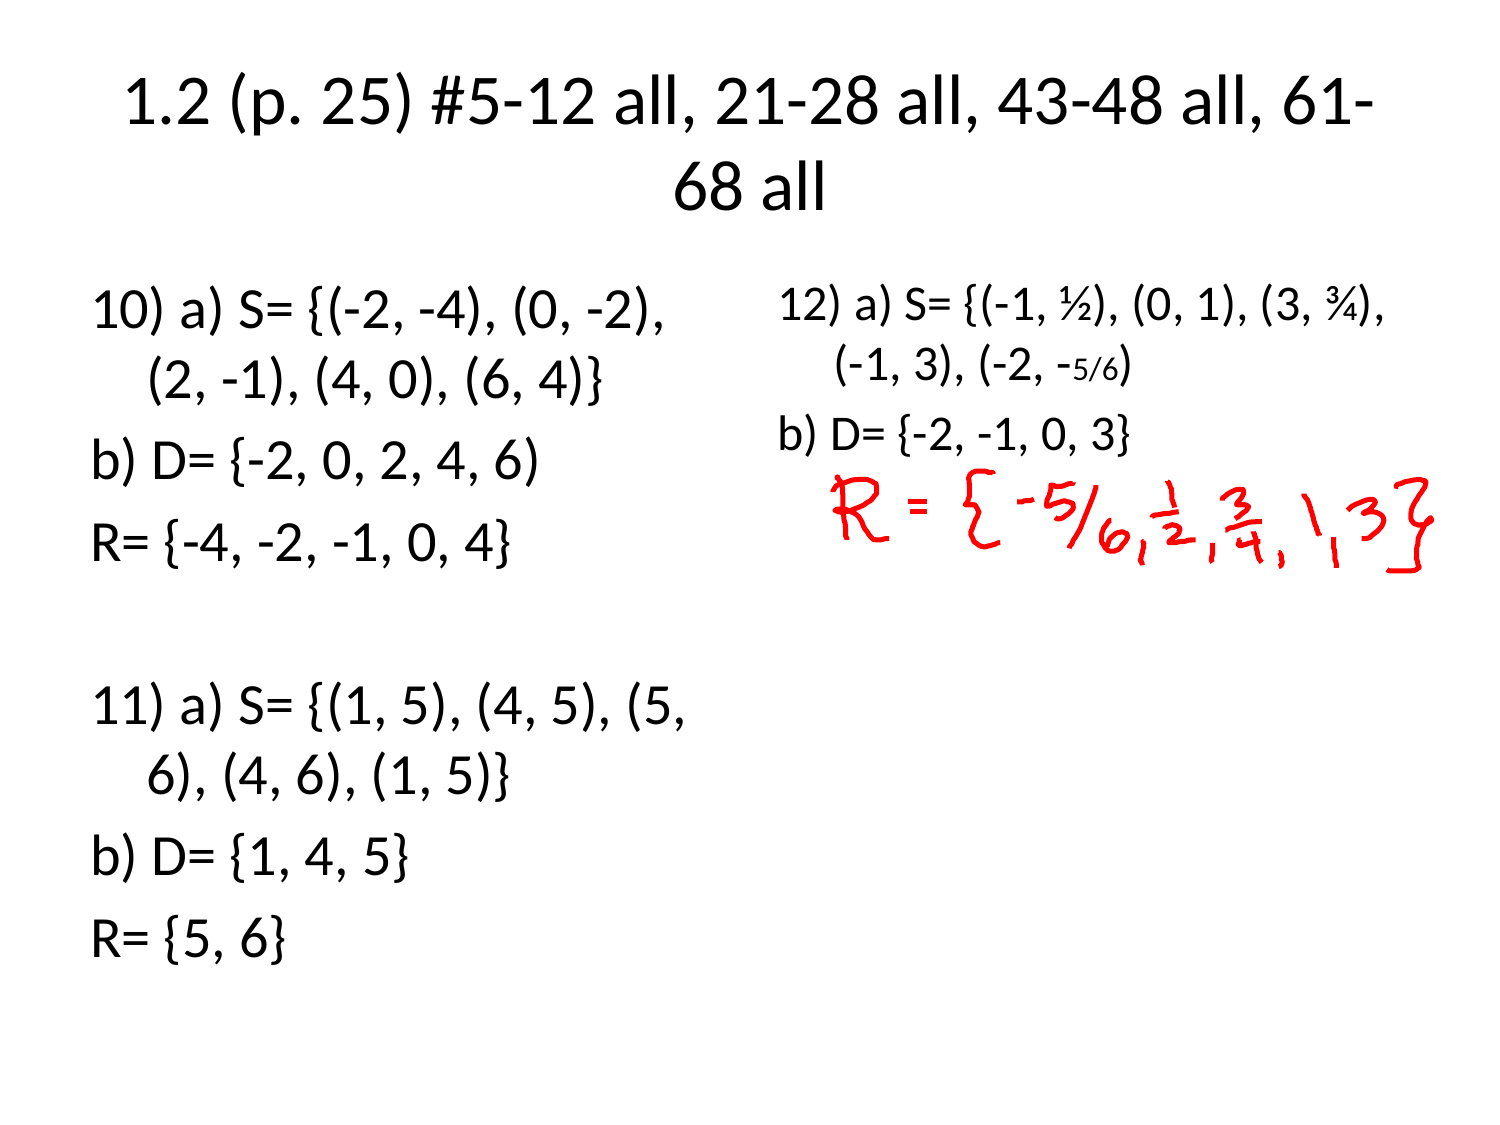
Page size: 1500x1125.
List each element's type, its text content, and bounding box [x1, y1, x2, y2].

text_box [832, 470, 1432, 572]
list 12) a) S= {(-1, ½), (0, 1), (3, ¾), (-1, 3), (-2, -5/6) b) D= {-2, -1, 0, 3} [762, 262, 1425, 1005]
title 1.2 (p. 25) #5-12 all, 21-28 all, 43-48 all, 61-68 all [75, 45, 1425, 233]
list 10) a) S= {(-2, -4), (0, -2), (2, -1), (4, 0), (6, 4)} b) D= {-2, 0, 2, 4, 6) R= {-4, -2, -1, 0, 4} 11) a) S= {(1, 5), (4, 5), (5, 6), (4, 6), (1, 5)} b) D= {1, 4, 5} R= {5, 6} [75, 262, 738, 1005]
